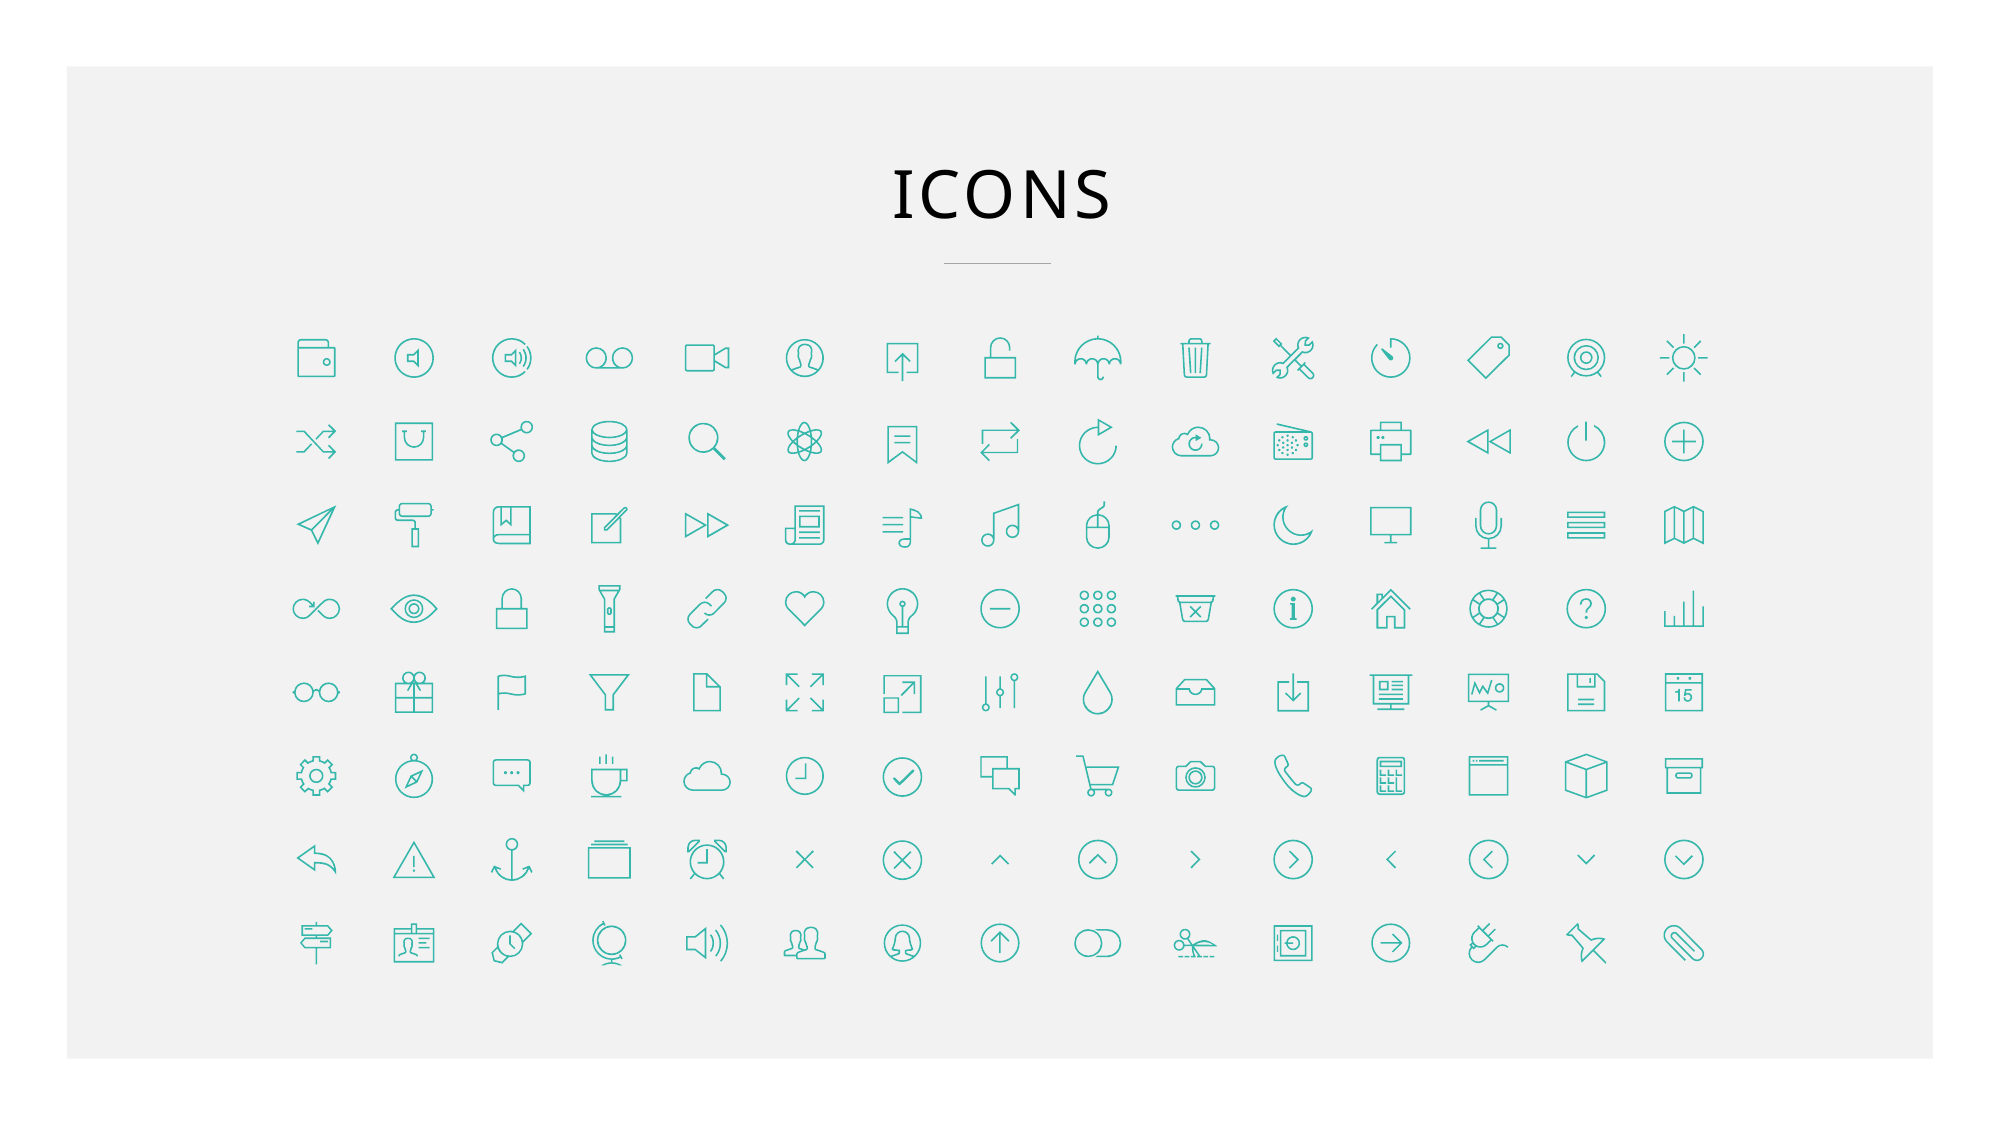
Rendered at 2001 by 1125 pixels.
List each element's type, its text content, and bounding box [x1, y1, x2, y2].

text_box [1284, 673, 1302, 702]
text_box [1479, 501, 1498, 535]
text_box [687, 839, 727, 880]
text_box [526, 346, 532, 370]
text_box [1671, 345, 1696, 370]
text_box [980, 588, 1020, 629]
text_box [1209, 520, 1220, 530]
text_box [887, 425, 918, 465]
text_box [688, 422, 726, 461]
text_box [1567, 521, 1606, 529]
text_box [66, 65, 1934, 1060]
text_box [1468, 839, 1509, 880]
text_box [1376, 595, 1406, 629]
text_box [686, 926, 707, 960]
text_box [491, 922, 533, 964]
text_box [394, 502, 434, 548]
text_box [296, 505, 337, 546]
text_box [1666, 340, 1675, 349]
text_box [1175, 760, 1216, 791]
text_box [1085, 501, 1110, 549]
text_box [1663, 924, 1705, 962]
text_box [1106, 590, 1117, 601]
text_box [785, 673, 800, 688]
text_box [296, 424, 337, 460]
text_box [981, 503, 1020, 547]
text_box [1370, 338, 1411, 378]
text_box [980, 439, 1019, 462]
text_box [991, 854, 1010, 865]
text_box [1074, 929, 1122, 958]
text_box [1567, 424, 1606, 462]
text_box [703, 588, 727, 616]
text_box [1175, 595, 1216, 623]
text_box [1171, 520, 1182, 530]
text_box [784, 505, 825, 545]
text_box [809, 697, 824, 712]
text_box [587, 847, 631, 879]
text_box [393, 923, 435, 963]
text_box [1469, 589, 1508, 628]
text_box [585, 347, 634, 369]
text_box [1376, 756, 1406, 796]
text_box [785, 697, 800, 712]
text_box [1567, 532, 1606, 539]
text_box [1467, 336, 1510, 380]
text_box [491, 338, 526, 378]
text_box [1273, 423, 1314, 460]
text_box [1074, 335, 1122, 381]
text_box [394, 753, 434, 799]
text_box [1190, 850, 1201, 869]
text_box [1079, 590, 1090, 601]
text_box [390, 594, 438, 624]
text_box [490, 837, 533, 881]
text_box [300, 921, 333, 965]
text_box [996, 676, 1005, 709]
text_box [684, 512, 730, 538]
text_box [292, 598, 341, 620]
text_box [1078, 418, 1117, 465]
text_box [1175, 678, 1216, 706]
text_box [785, 338, 824, 378]
text_box [1577, 854, 1596, 865]
text_box [1664, 839, 1704, 880]
text_box [394, 422, 434, 461]
text_box [1277, 681, 1310, 712]
text_box [883, 675, 922, 714]
text_box [1093, 617, 1103, 627]
text_box [687, 601, 713, 629]
text_box [1082, 670, 1113, 715]
text_box [785, 756, 824, 796]
text_box [1467, 673, 1510, 711]
text_box [882, 757, 923, 797]
text_box [787, 421, 823, 462]
text_box [795, 850, 814, 869]
text_box [886, 588, 919, 635]
text_box [591, 506, 628, 544]
text_box [1093, 590, 1103, 601]
text_box [598, 585, 621, 633]
text_box [886, 342, 919, 374]
text_box [1076, 755, 1120, 797]
text_box [981, 676, 990, 712]
text_box [784, 590, 825, 627]
text_box [984, 337, 1017, 379]
text_box [1273, 839, 1314, 880]
text_box [1173, 928, 1218, 958]
text_box [1273, 505, 1314, 546]
text_box [1567, 511, 1606, 518]
text_box [292, 682, 341, 703]
text_box [1271, 336, 1315, 380]
text_box [296, 844, 337, 875]
text_box [1664, 590, 1704, 627]
text_box [1190, 520, 1201, 530]
text_box [714, 929, 722, 957]
text_box [1475, 517, 1503, 549]
text_box [1273, 588, 1314, 629]
text_box [894, 352, 911, 382]
text_box [684, 344, 730, 372]
text_box [1370, 421, 1412, 462]
text_box [591, 420, 628, 463]
text_box [1371, 588, 1411, 610]
text_box [1370, 506, 1412, 544]
text_box [1106, 617, 1117, 627]
text_box [490, 420, 534, 463]
text_box [1010, 673, 1019, 709]
text_box [1093, 603, 1103, 614]
text_box [719, 924, 729, 962]
text_box [1385, 850, 1397, 869]
text_box [883, 924, 922, 962]
text_box [1564, 753, 1608, 799]
text_box [1466, 428, 1511, 455]
text_box [1273, 925, 1313, 962]
text_box [1693, 367, 1702, 376]
text_box [1180, 338, 1211, 378]
text_box [297, 338, 336, 378]
text_box [495, 588, 528, 630]
text_box [1079, 617, 1090, 627]
text_box [492, 506, 531, 545]
text_box [591, 768, 628, 798]
text_box [1566, 588, 1607, 629]
text_box [1664, 758, 1704, 794]
text_box [809, 673, 824, 688]
text_box [592, 920, 627, 966]
text_box [980, 756, 1020, 796]
text_box [394, 671, 434, 713]
text_box [1077, 839, 1118, 880]
text_box ICONS [815, 144, 1189, 240]
text_box [1468, 922, 1509, 964]
text_box [1567, 338, 1606, 378]
text_box [1468, 756, 1509, 796]
text_box [783, 926, 826, 960]
text_box [1371, 923, 1411, 963]
text_box [296, 756, 337, 796]
text_box [1664, 421, 1704, 462]
text_box [1664, 673, 1704, 712]
text_box [1567, 673, 1606, 712]
text_box [1171, 426, 1220, 457]
text_box [898, 508, 923, 548]
text_box [522, 348, 527, 368]
text_box [497, 674, 527, 710]
text_box [492, 759, 531, 793]
text_box [1106, 603, 1117, 614]
text_box [1565, 922, 1607, 964]
text_box [1664, 505, 1704, 545]
text_box [1369, 674, 1413, 711]
text_box [693, 673, 721, 712]
text_box [981, 421, 1020, 444]
text_box [683, 760, 731, 791]
text_box [1274, 754, 1313, 798]
text_box [591, 840, 628, 846]
text_box [392, 840, 436, 879]
text_box [588, 674, 631, 711]
text_box [709, 934, 715, 952]
text_box [980, 923, 1020, 963]
text_box [1079, 603, 1090, 614]
text_box [394, 338, 434, 378]
text_box [882, 840, 923, 881]
